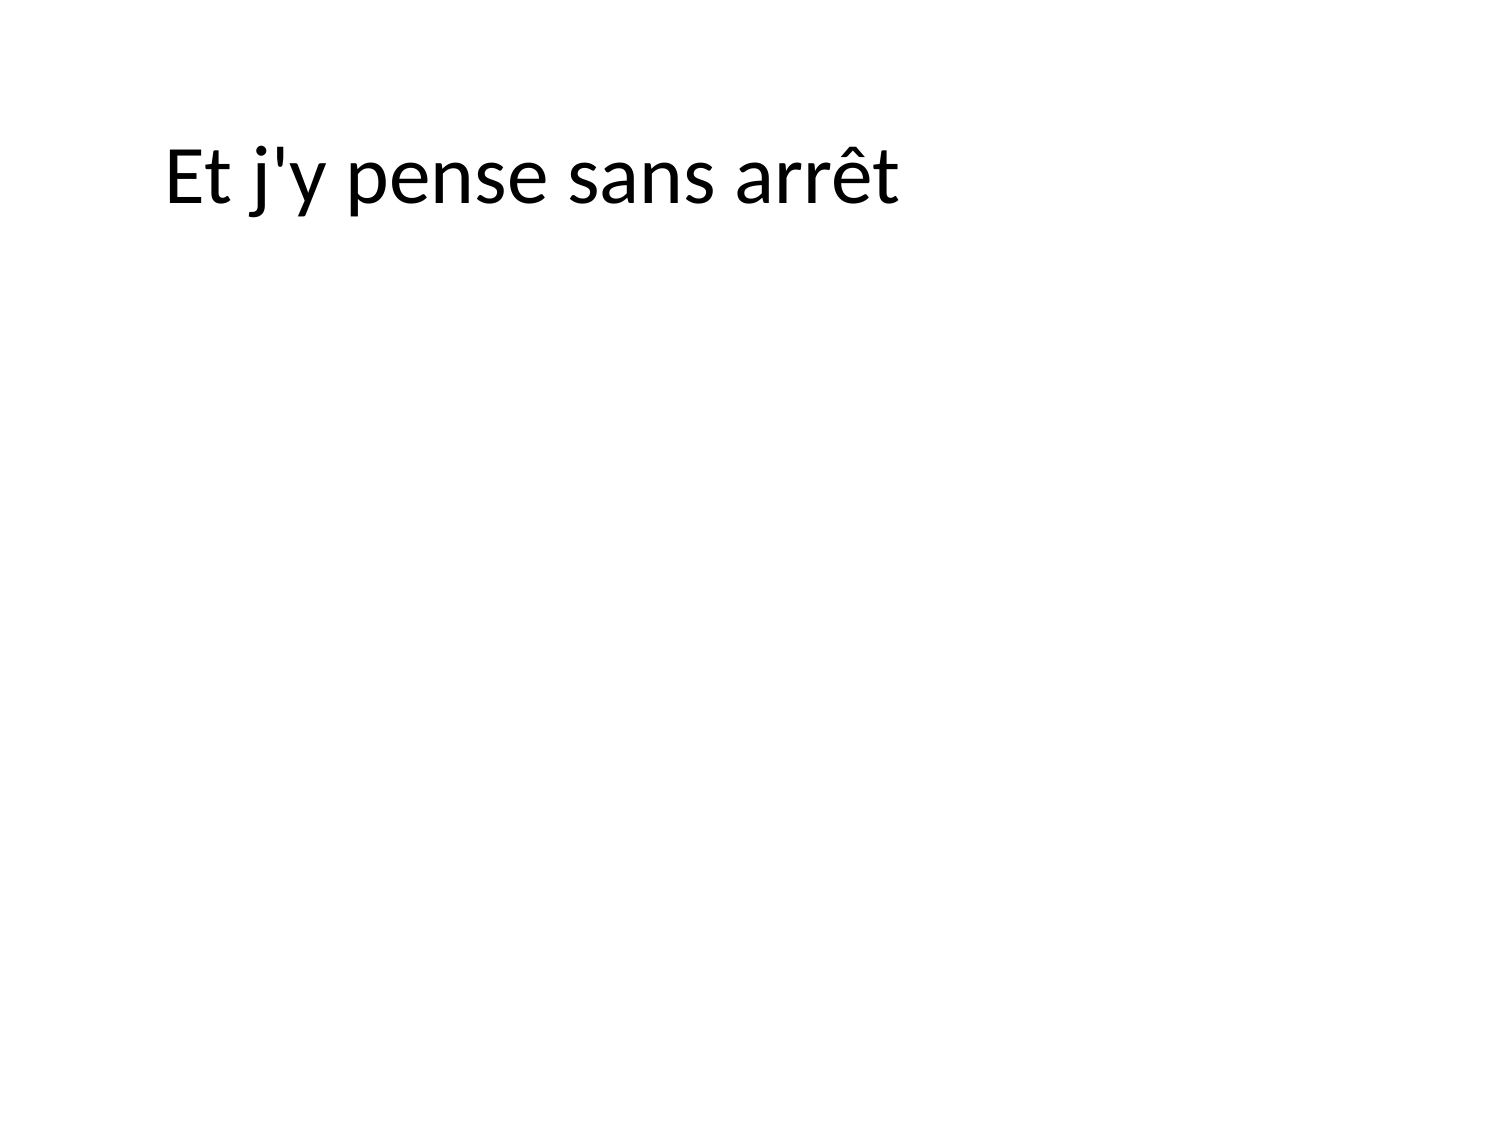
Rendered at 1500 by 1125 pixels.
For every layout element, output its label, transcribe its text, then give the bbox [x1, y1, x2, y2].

text_box Et j'y pense sans arrêt [149, 112, 1213, 228]
